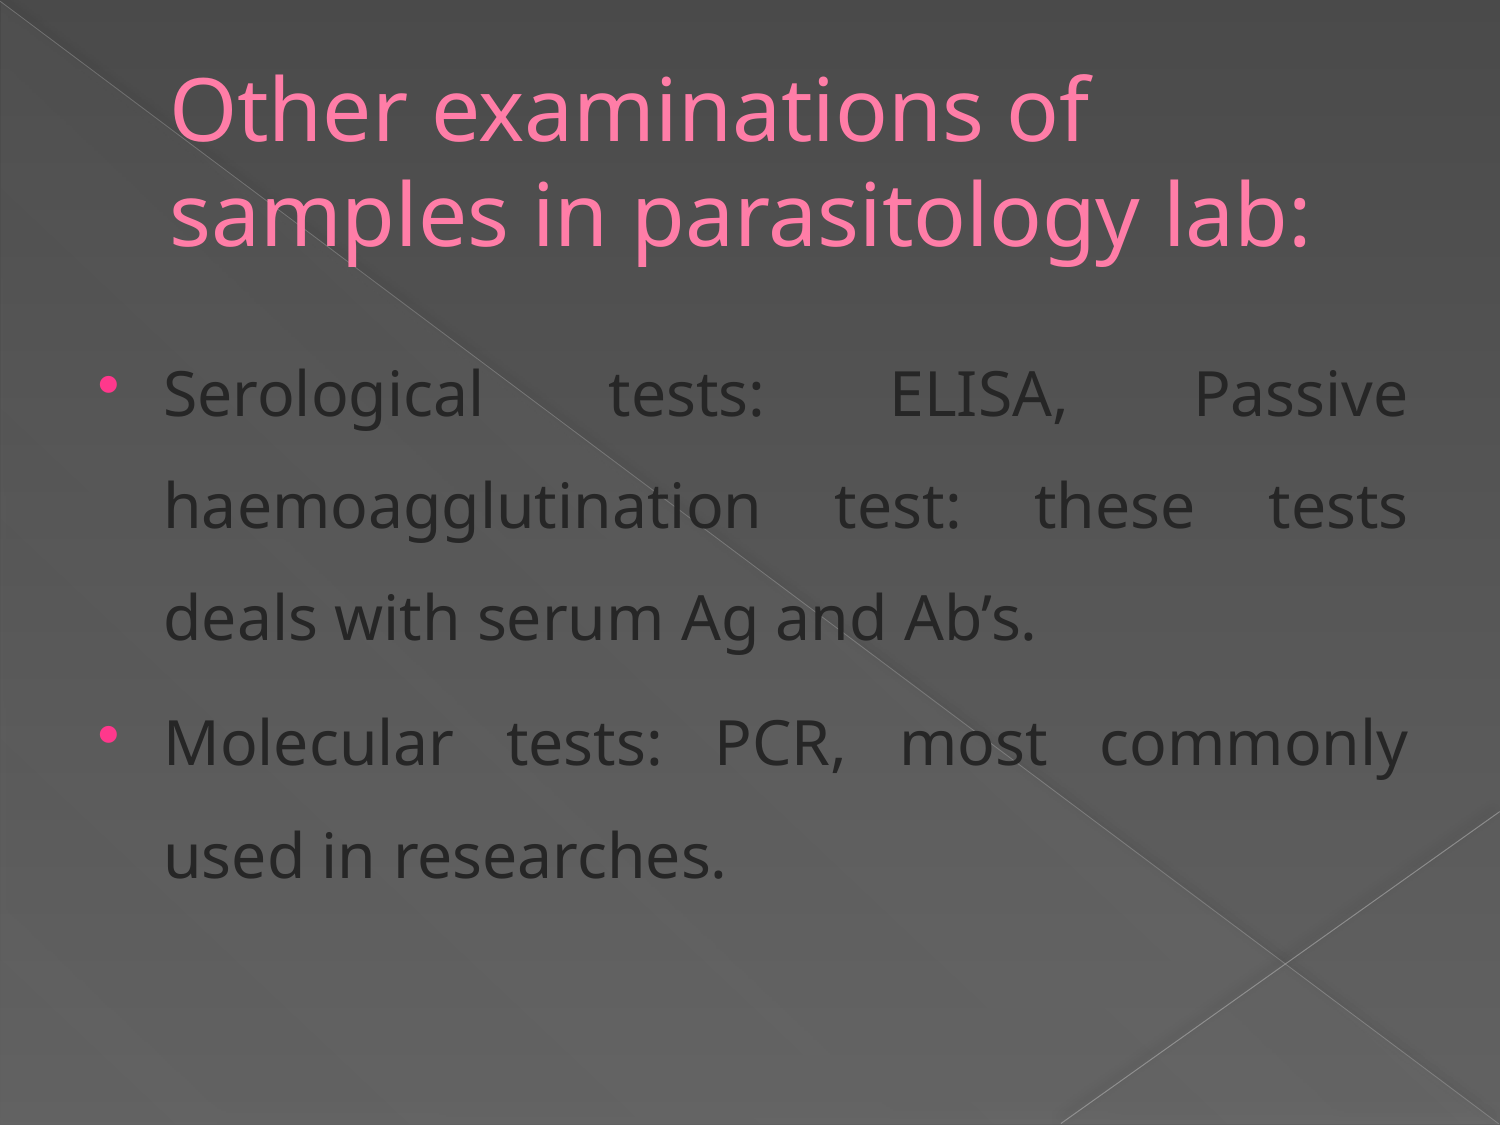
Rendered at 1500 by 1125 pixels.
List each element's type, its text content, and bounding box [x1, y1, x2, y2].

list Serological tests: ELISA, Passive haemoagglutination test: these tests deals with serum Ag and Ab’s. Molecular tests: PCR, most commonly used in researches. [75, 308, 1425, 1059]
title Other examinations of samples in parasitology lab: [75, 43, 1425, 274]
